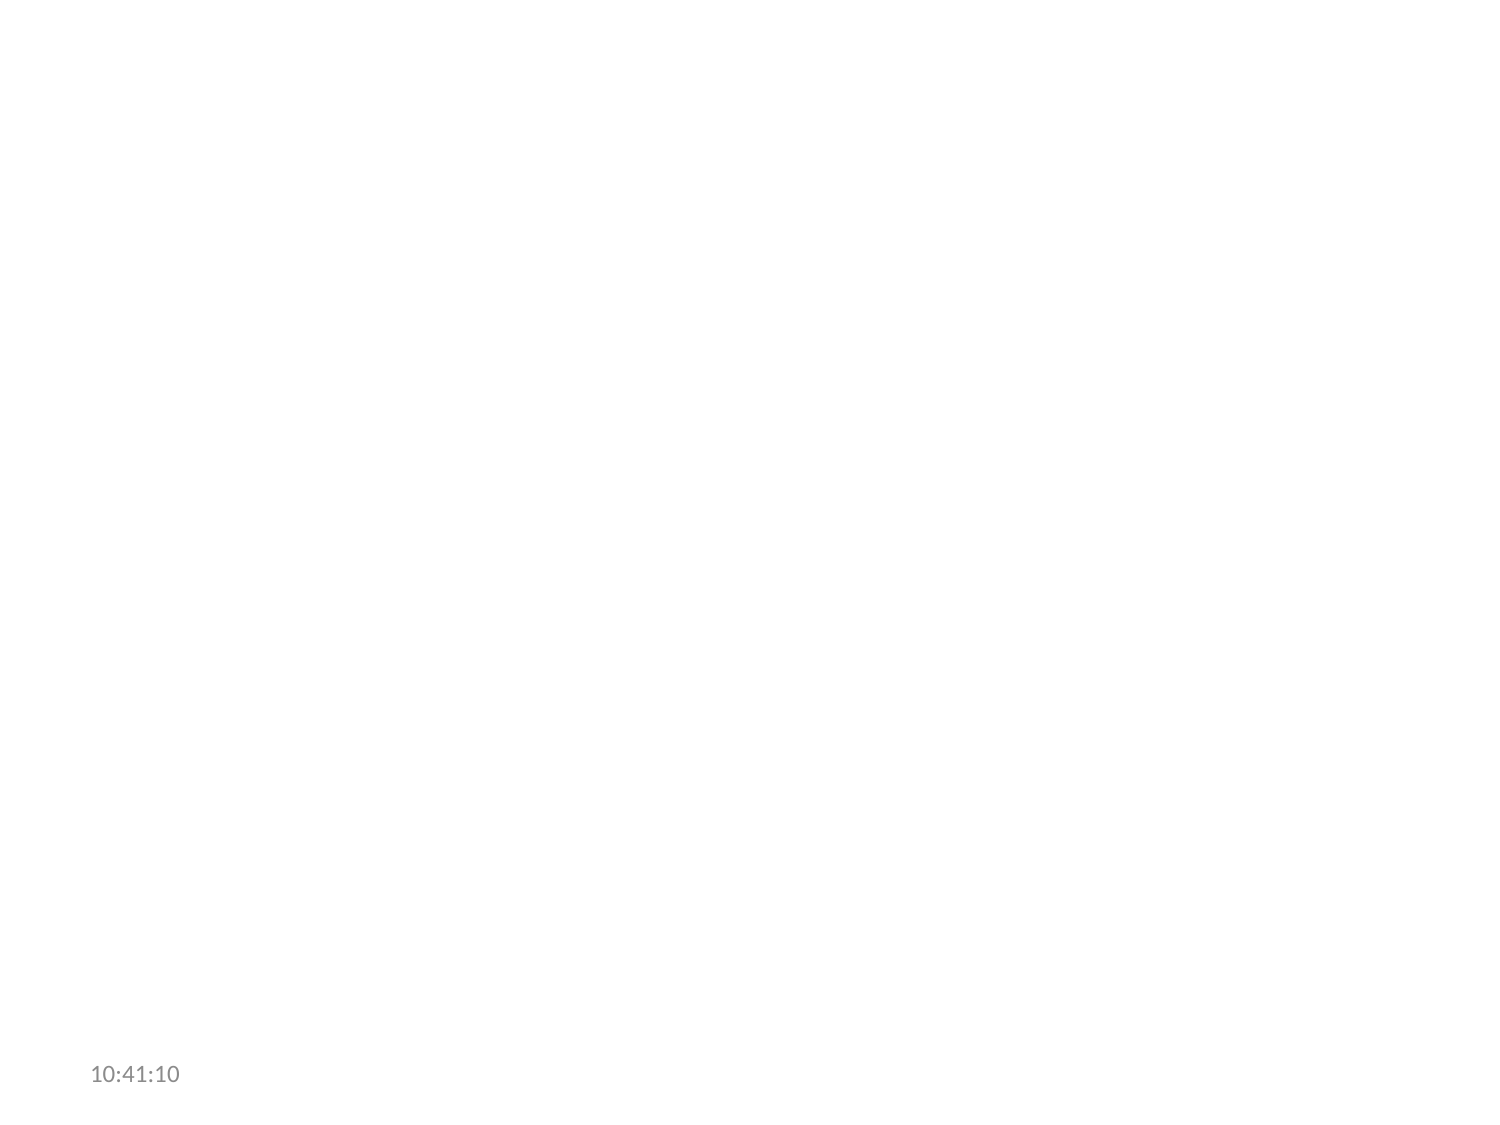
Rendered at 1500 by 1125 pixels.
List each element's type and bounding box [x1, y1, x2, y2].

slide_number [75, 1042, 425, 1103]
